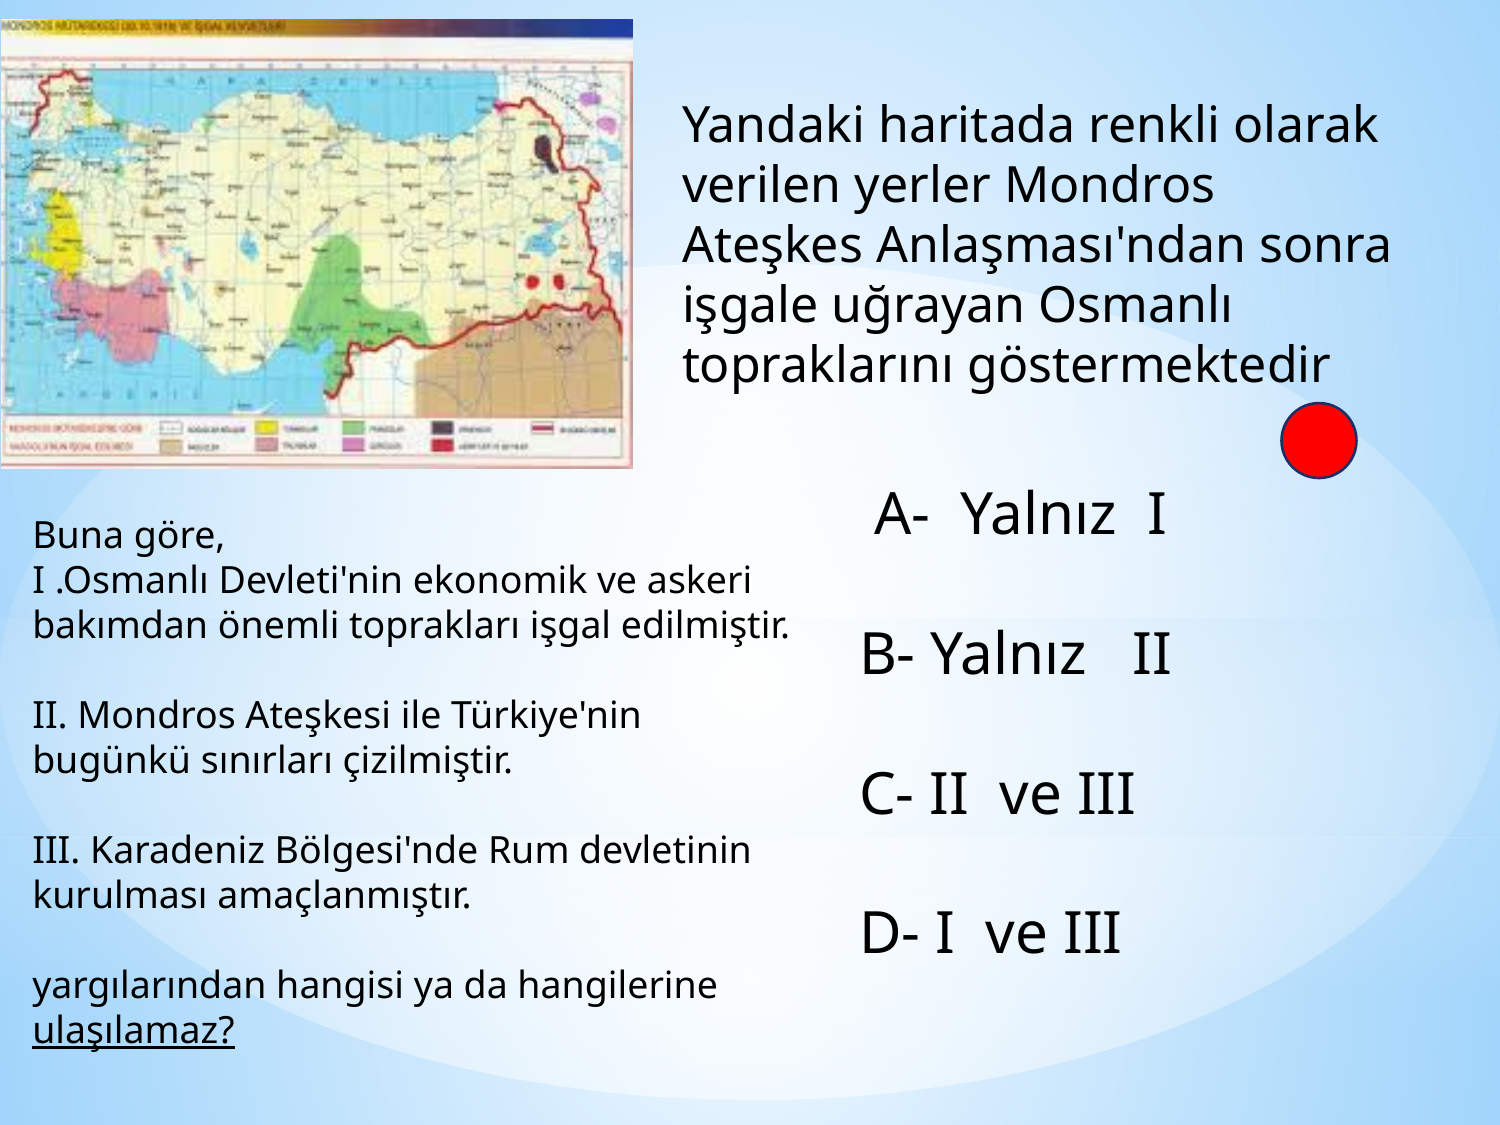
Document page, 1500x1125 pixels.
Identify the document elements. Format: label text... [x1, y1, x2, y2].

text_box [1280, 401, 1358, 480]
text_box Yandaki haritada renkli olarak verilen yerler Mondros Ateşkes Anlaşması'ndan sonra işgale uğrayan Osmanlı topraklarını göstermektedir [667, 84, 1418, 400]
picture [1, 19, 634, 469]
text_box A- Yalnız I B- Yalnız II C- II ve III D- I ve III [844, 468, 1282, 973]
text_box Buna göre, I .Osmanlı Devleti'nin ekonomik ve askeri bakımdan önemli toprakları işgal edilmiştir. II. Mondros Ateşkesi ile Türkiye'nin bugünkü sınırları çizilmiştir. III. Karadeniz Bölgesi'nde Rum devletinin kurulması amaçlanmıştır. yargılarından hangisi ya da hangilerine ulaşılamaz? [17, 503, 821, 1059]
